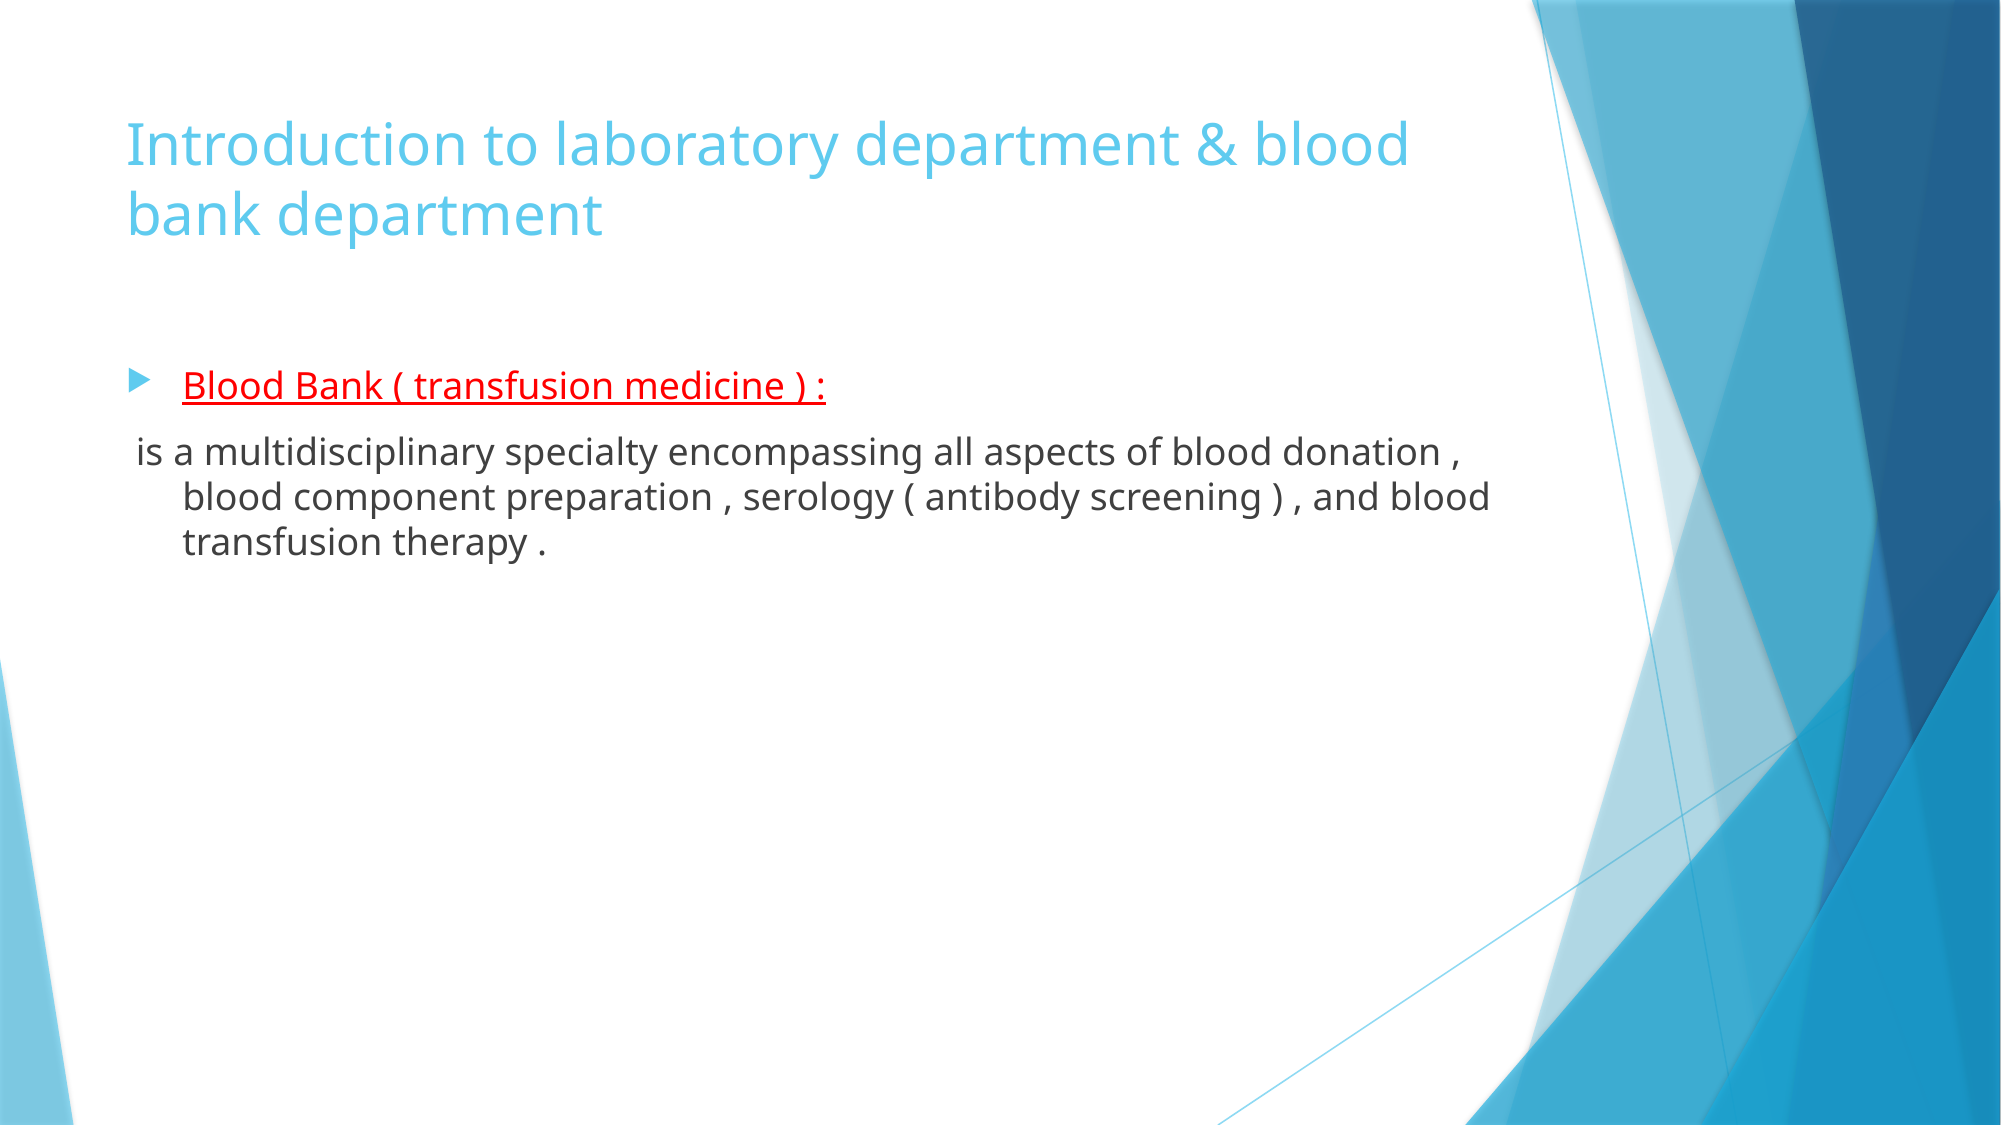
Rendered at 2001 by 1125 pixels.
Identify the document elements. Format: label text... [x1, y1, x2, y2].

list Blood Bank ( transfusion medicine ) : is a multidisciplinary specialty encompassing all aspects of blood donation , blood component preparation , serology ( antibody screening ) , and blood transfusion therapy . [111, 354, 1522, 992]
title Introduction to laboratory department & blood bank department [111, 99, 1522, 317]
